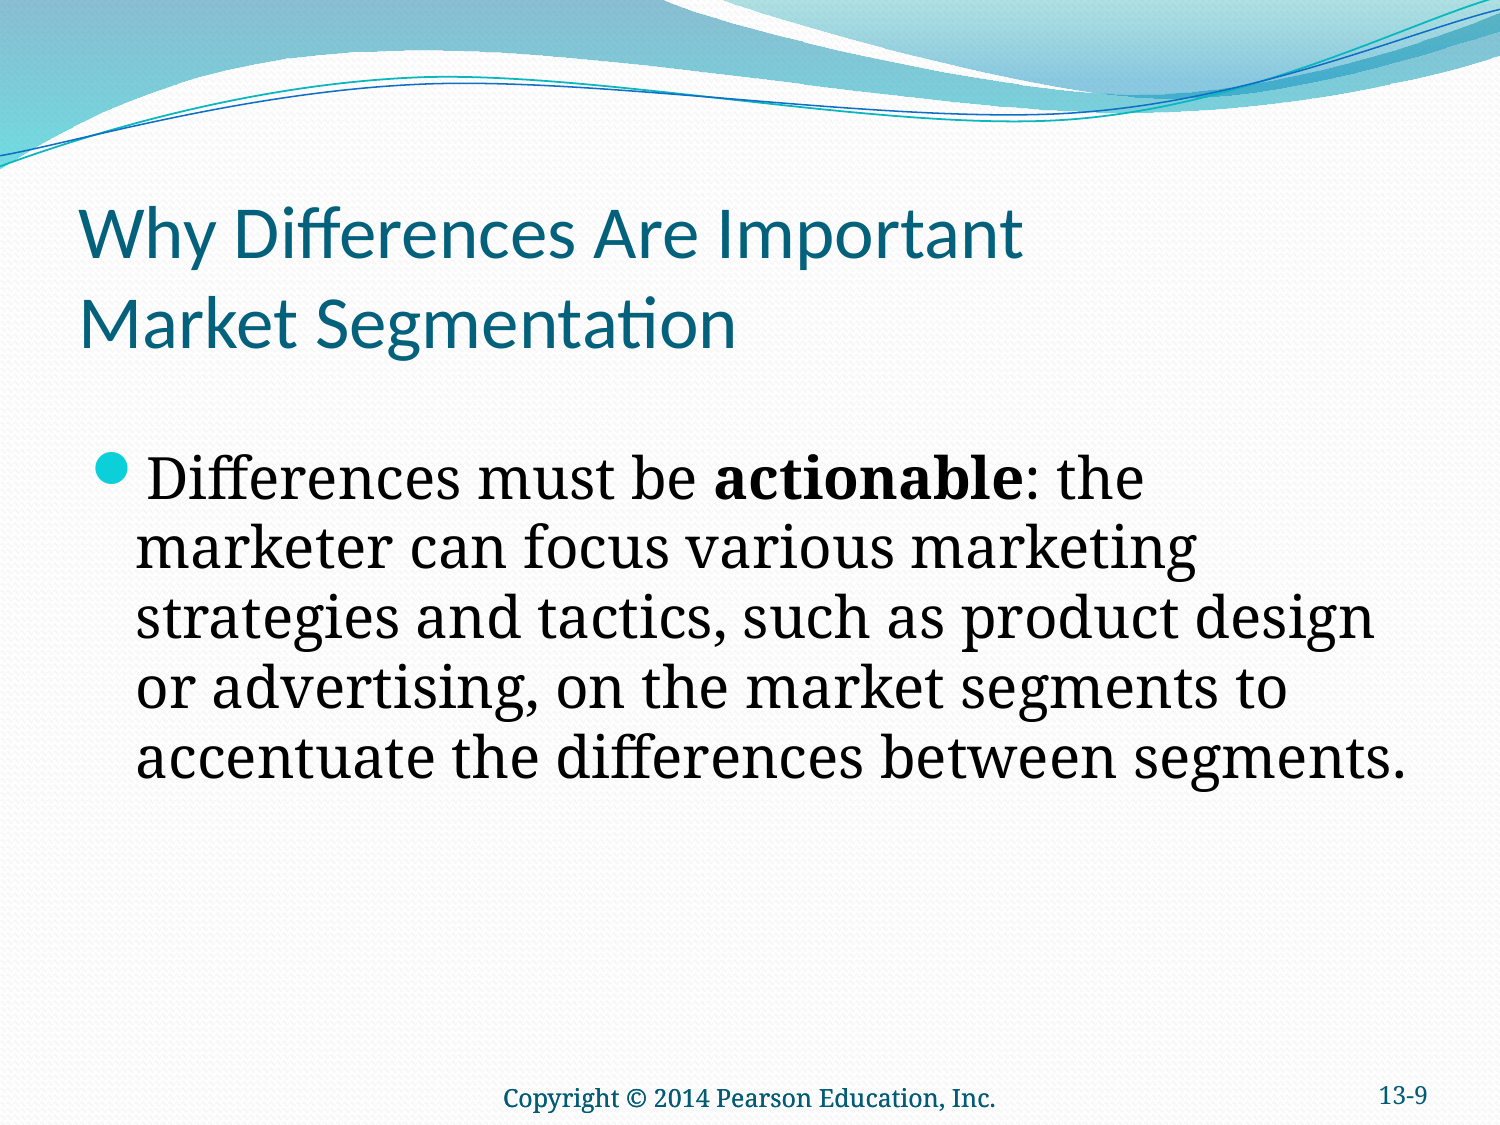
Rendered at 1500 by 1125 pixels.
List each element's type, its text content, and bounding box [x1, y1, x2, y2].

title Why Differences Are Important Market Segmentation [78, 176, 1429, 364]
list Differences must be actionable: the marketer can focus various marketing strategies and tactics, such as product design or advertising, on the market segments to accentuate the differences between segments. [76, 433, 1427, 1125]
